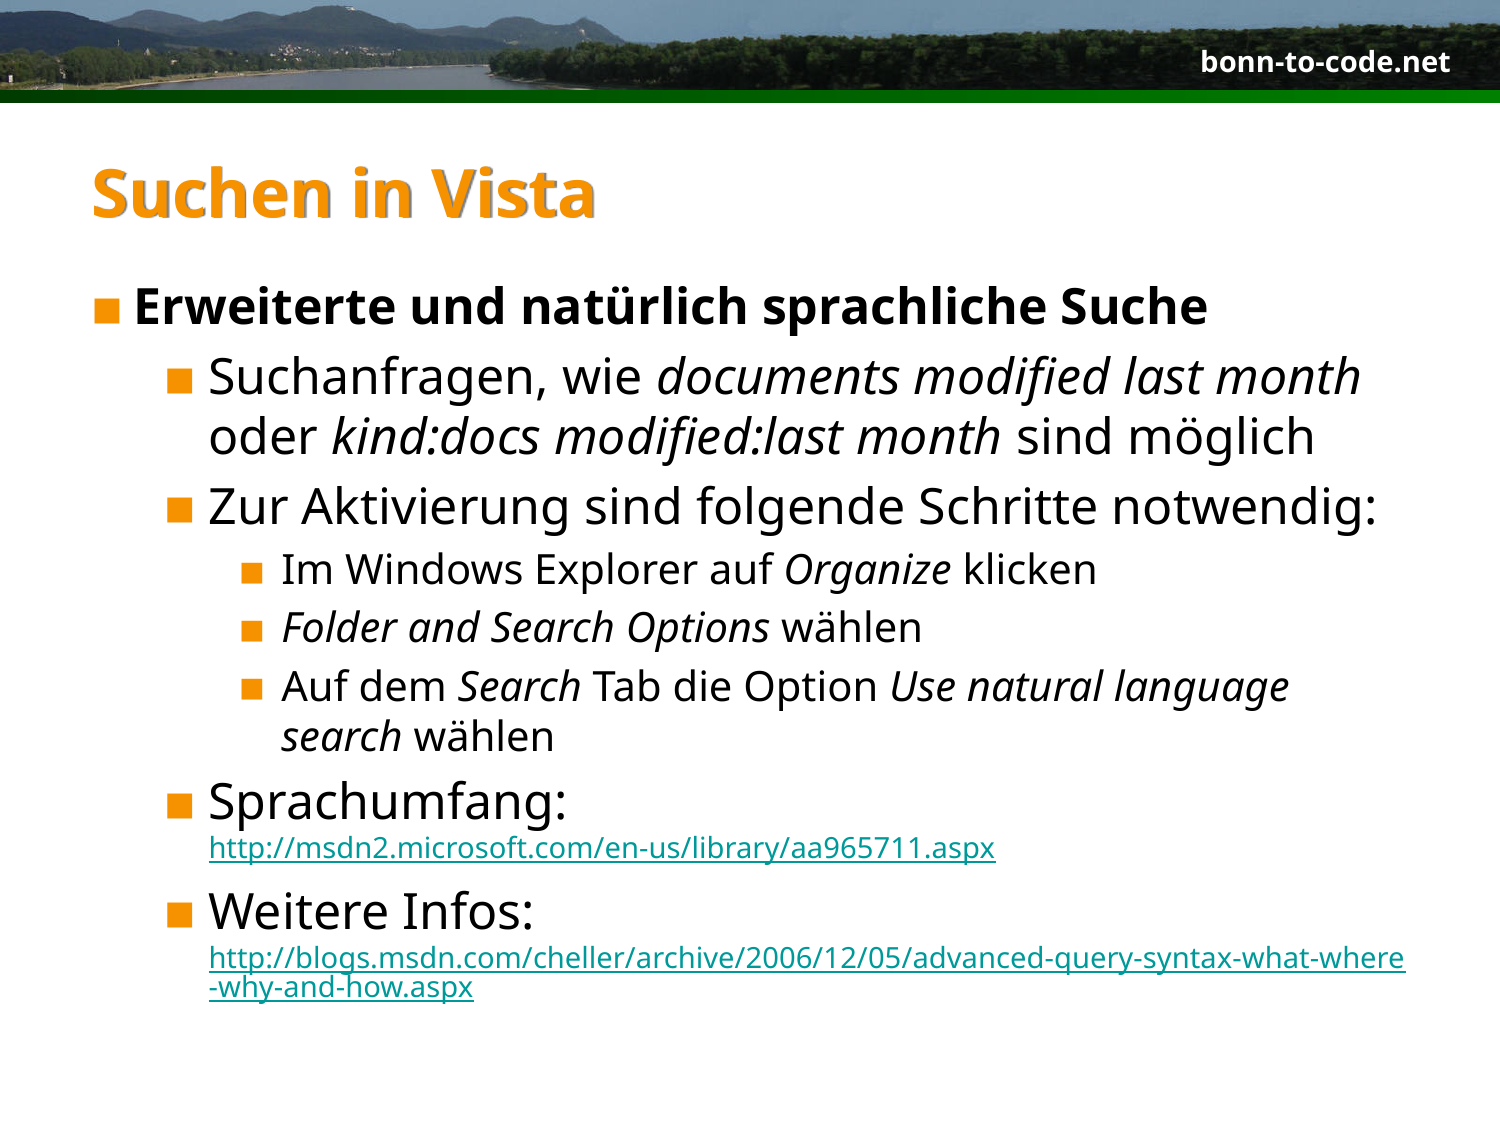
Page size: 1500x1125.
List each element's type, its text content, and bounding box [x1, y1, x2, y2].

list Erweiterte und natürlich sprachliche Suche Suchanfragen, wie documents modified last month oder kind:docs modified:last month sind möglich Zur Aktivierung sind folgende Schritte notwendig: Im Windows Explorer auf Organize klicken Folder and Search Options wählen Auf dem Search Tab die Option Use natural language search wählen Sprachumfang: http://msdn2.microsoft.com/en-us/library/aa965711.aspx Weitere Infos: http://blogs.msdn.com/cheller/archive/2006/12/05/advanced-query-syntax-what-where-why-and-how.aspx [74, 266, 1426, 1095]
picture [0, 0, 1500, 90]
title Suchen in Vista [76, 113, 1428, 268]
